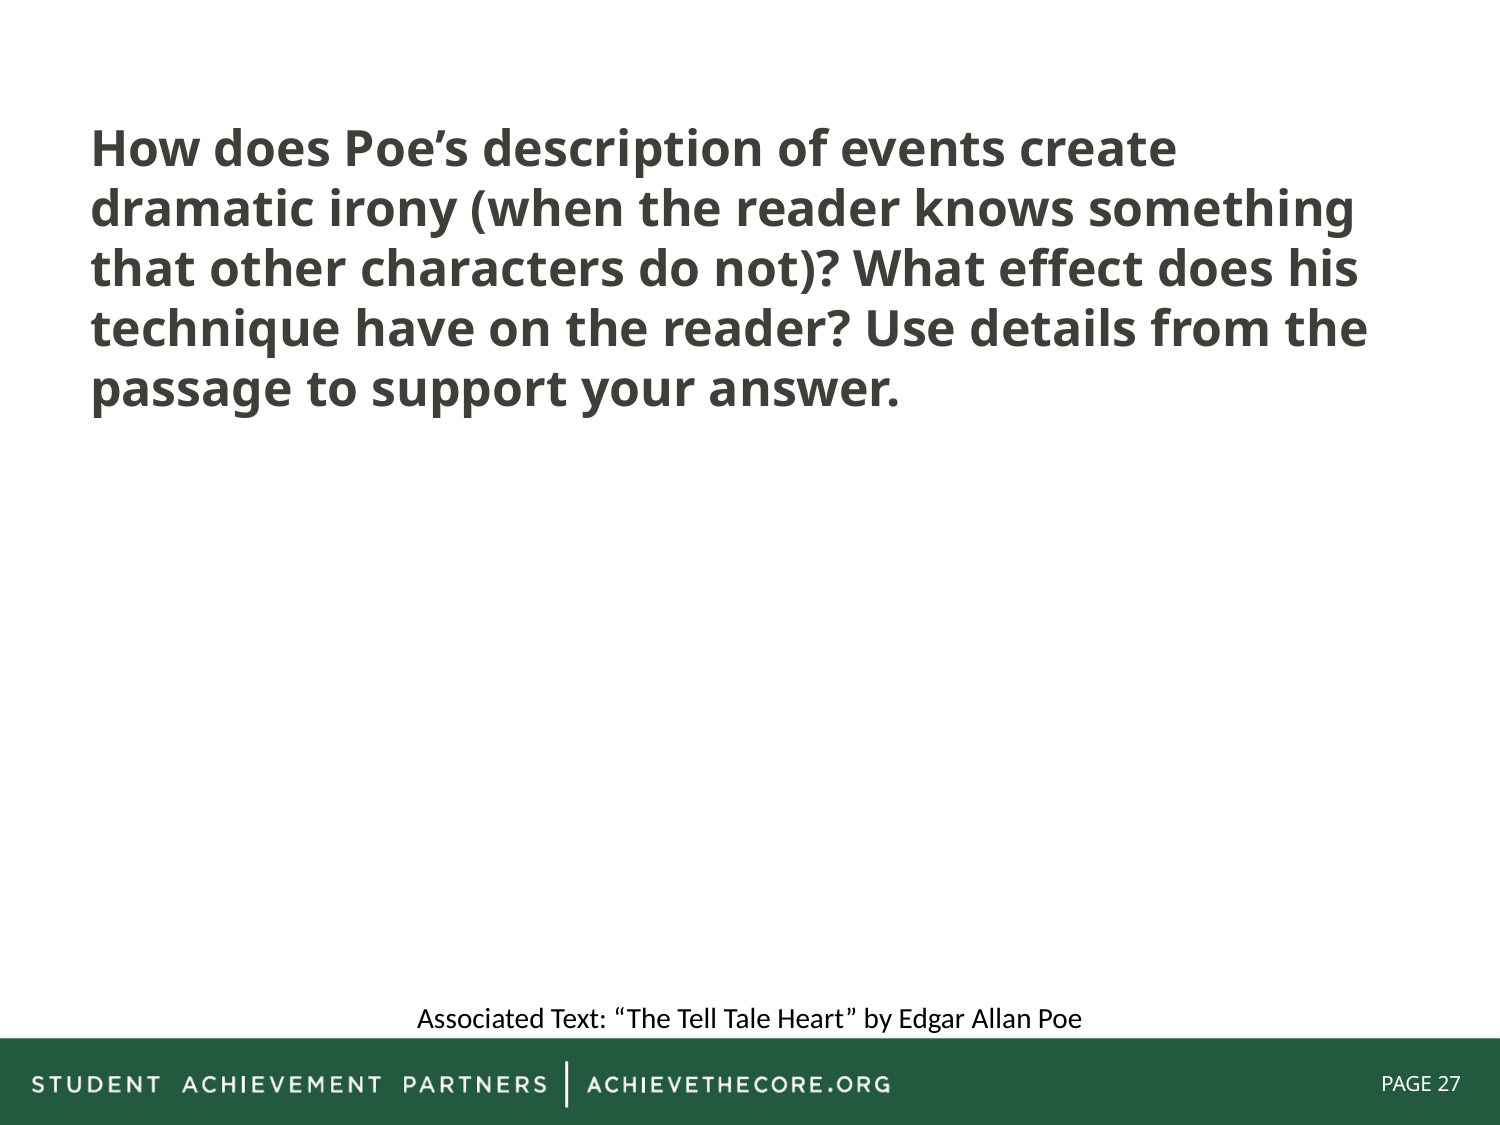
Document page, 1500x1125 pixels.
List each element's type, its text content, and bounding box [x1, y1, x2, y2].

text_box Associated Text: “The Tell Tale Heart” by Edgar Allan Poe [74, 991, 1425, 1042]
list How does Poe’s description of events create dramatic irony (when the reader knows something that other characters do not)? What effect does his technique have on the reader? Use details from the passage to support your answer. [75, 38, 1425, 745]
